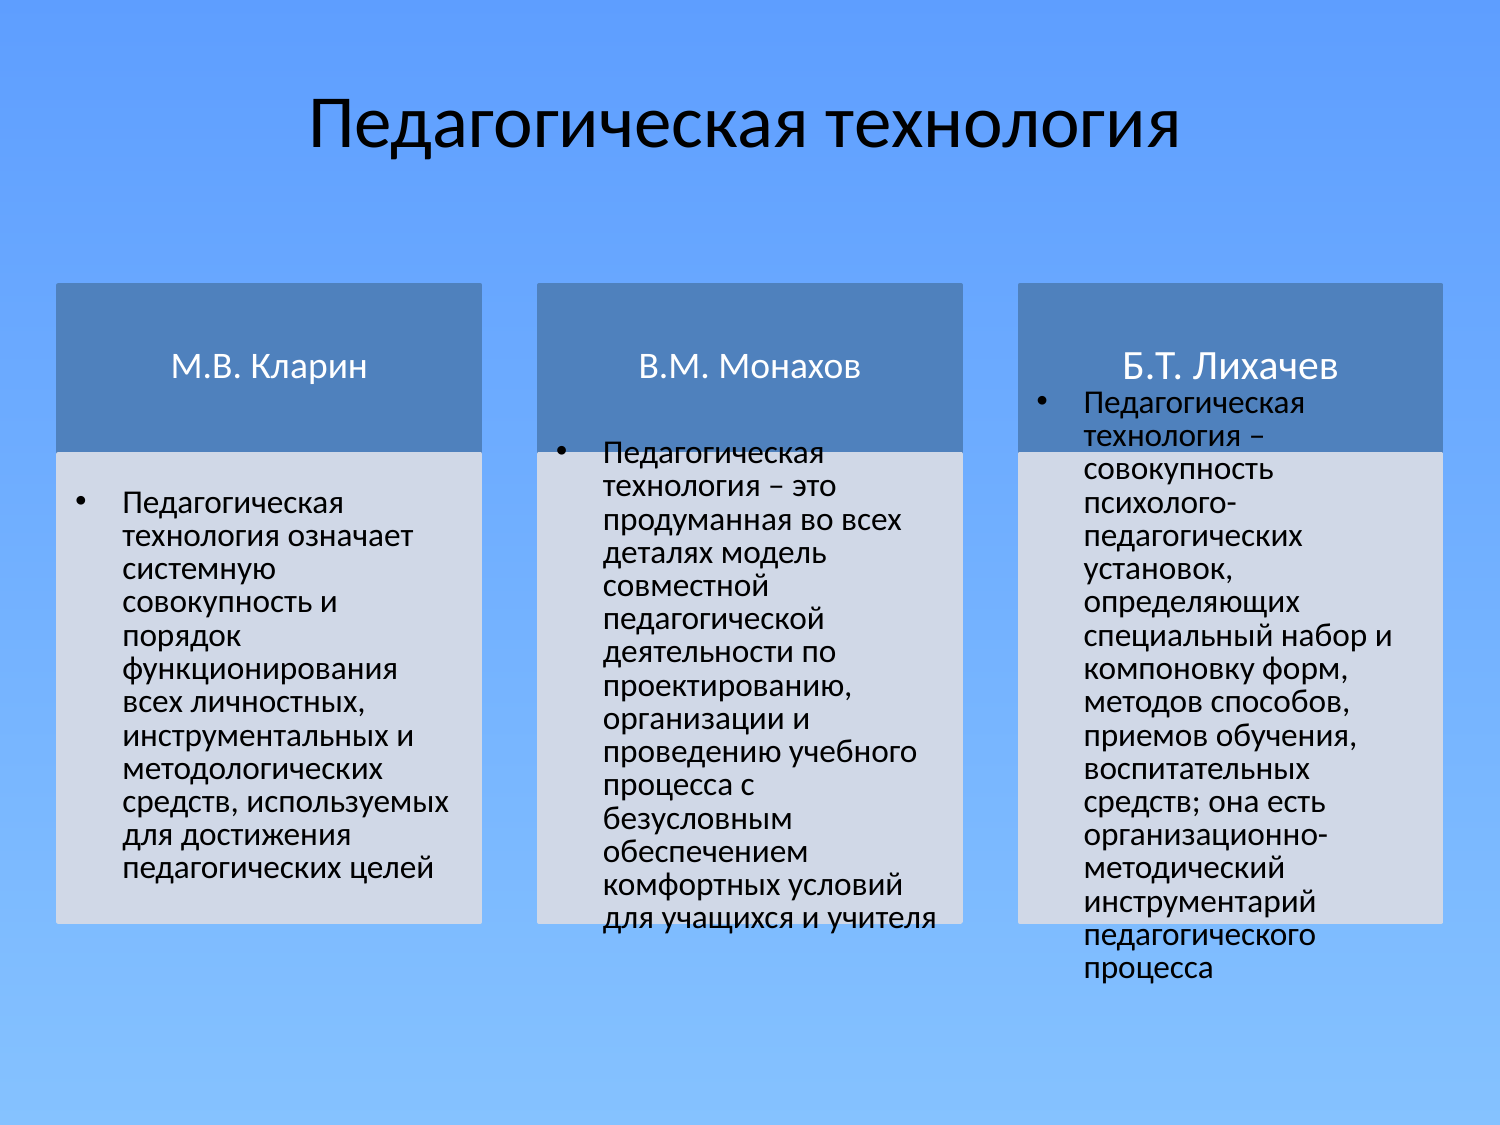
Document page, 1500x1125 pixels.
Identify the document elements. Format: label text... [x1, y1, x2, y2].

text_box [58, 175, 1442, 1032]
title Педагогическая технология [70, 23, 1421, 174]
